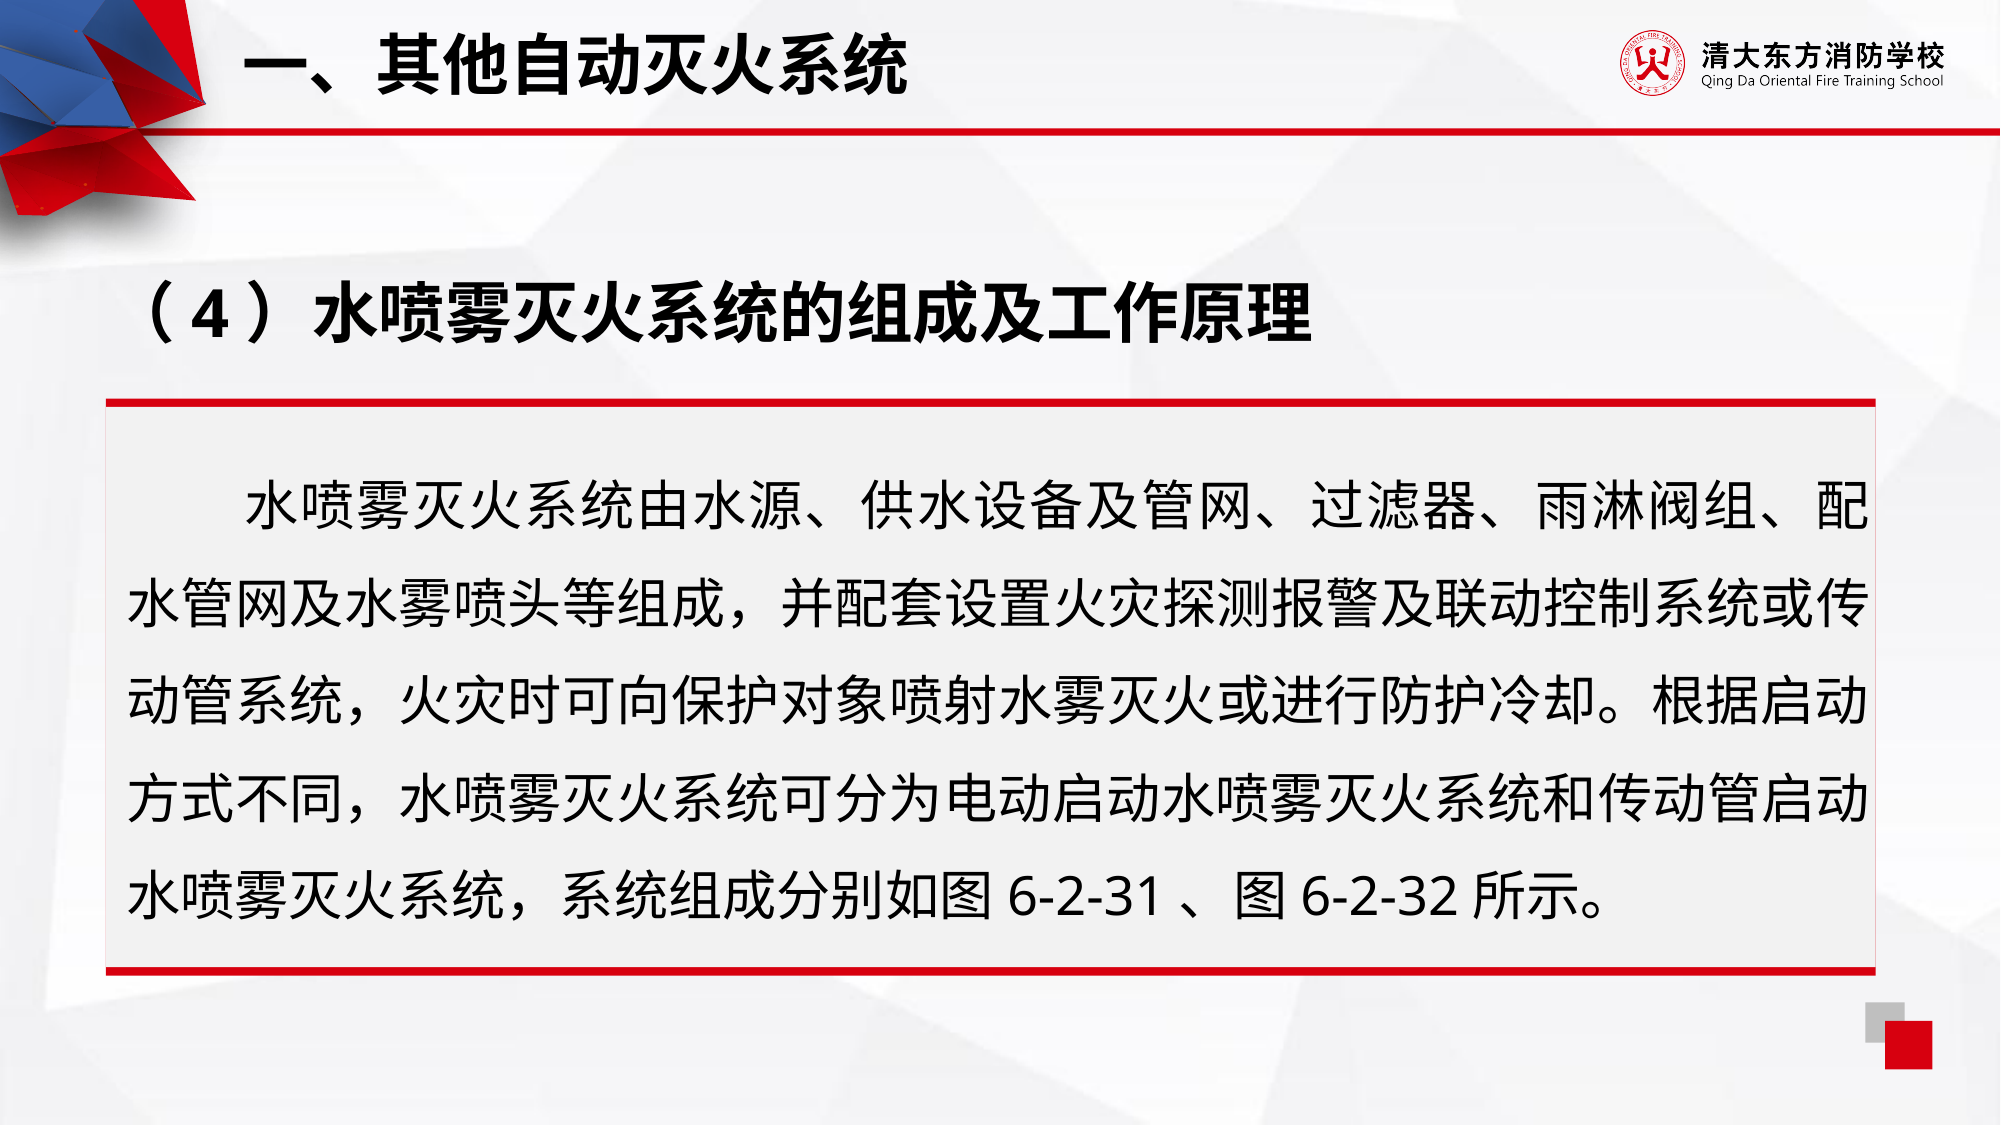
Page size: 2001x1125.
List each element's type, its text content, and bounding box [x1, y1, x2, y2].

text_box [210, 127, 2000, 137]
text_box [1884, 1020, 1933, 1070]
text_box 一、其他自动灭火系统 [227, 15, 1976, 111]
text_box 水喷雾灭火系统由水源、供水设备及管网、过滤器、雨淋阀组、配水管网及水雾喷头等组成，并配套设置火灾探测报警及联动控制系统或传动管系统，火灾时可向保护对象喷射水雾灭火或进行防护冷却。根据启动方式不同，水喷雾灭火系统可分为电动启动水喷雾灭火系统和传动管启动水喷雾灭火系统，系统组成分别如图6-2-31、图6-2-32所示。 [1876, 431, 1885, 934]
text_box [1864, 1001, 1906, 1044]
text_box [0, 0, 207, 216]
picture [0, 0, 2001, 1125]
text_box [105, 398, 1876, 976]
text_box （4）水喷雾灭火系统的组成及工作原理 [93, 263, 1842, 359]
